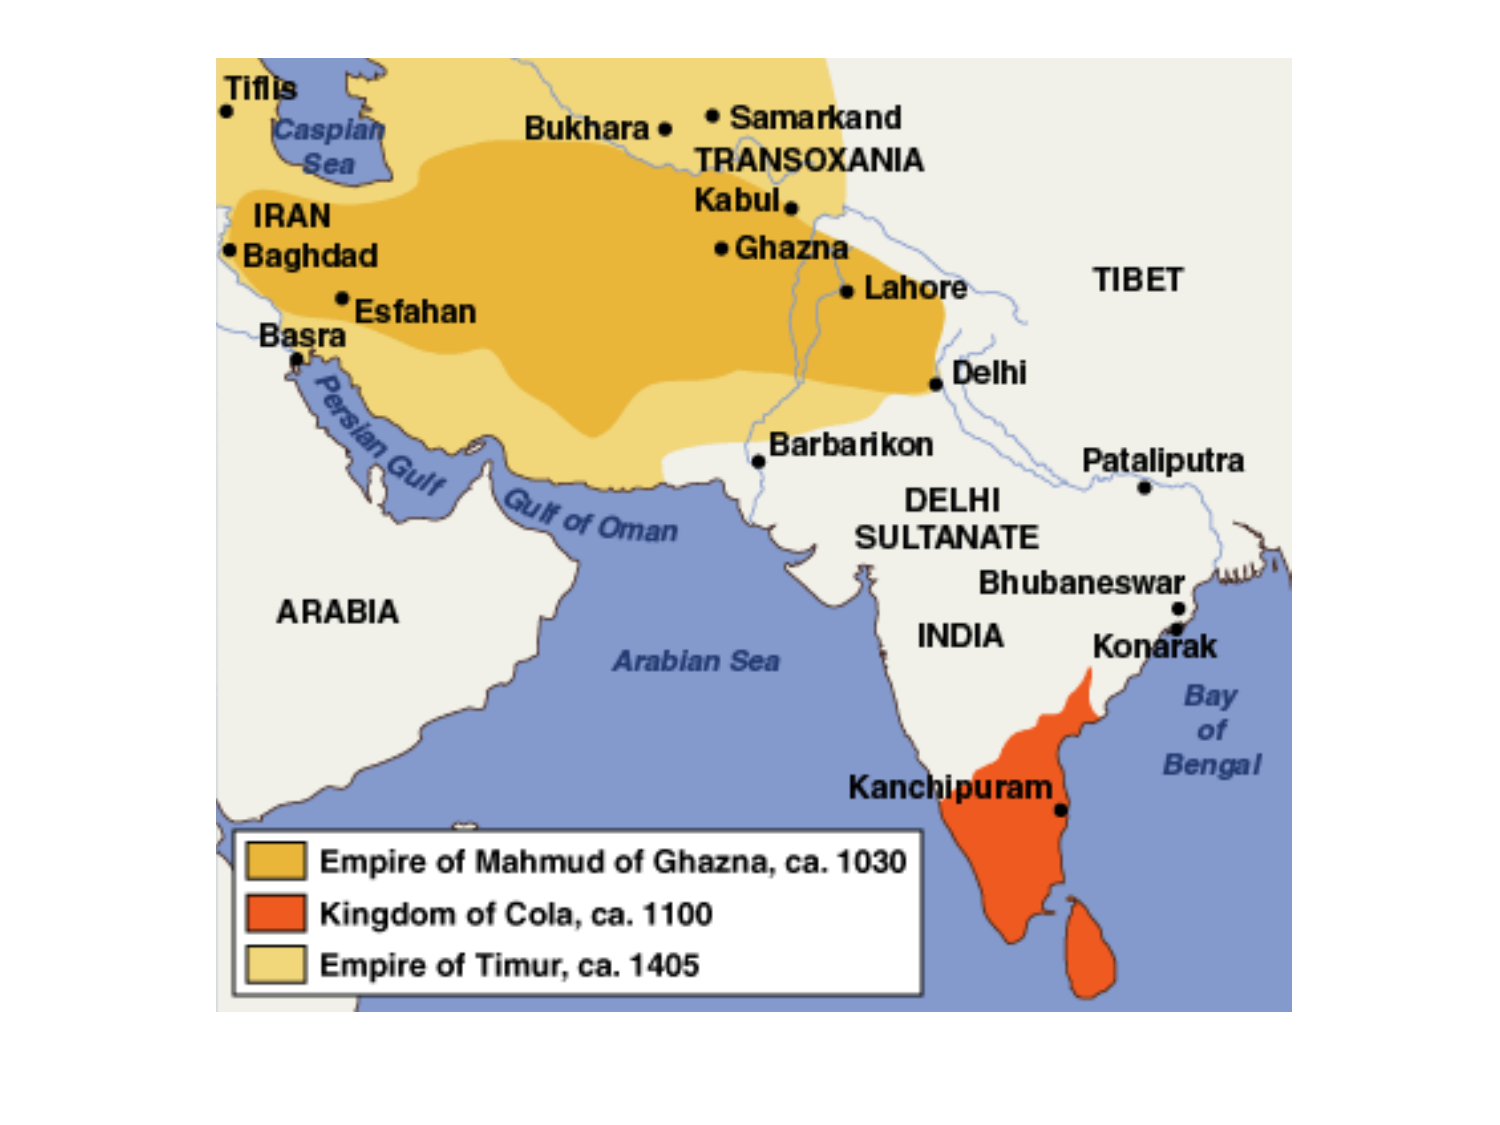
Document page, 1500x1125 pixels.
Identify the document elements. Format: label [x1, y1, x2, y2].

picture [216, 58, 1292, 1012]
